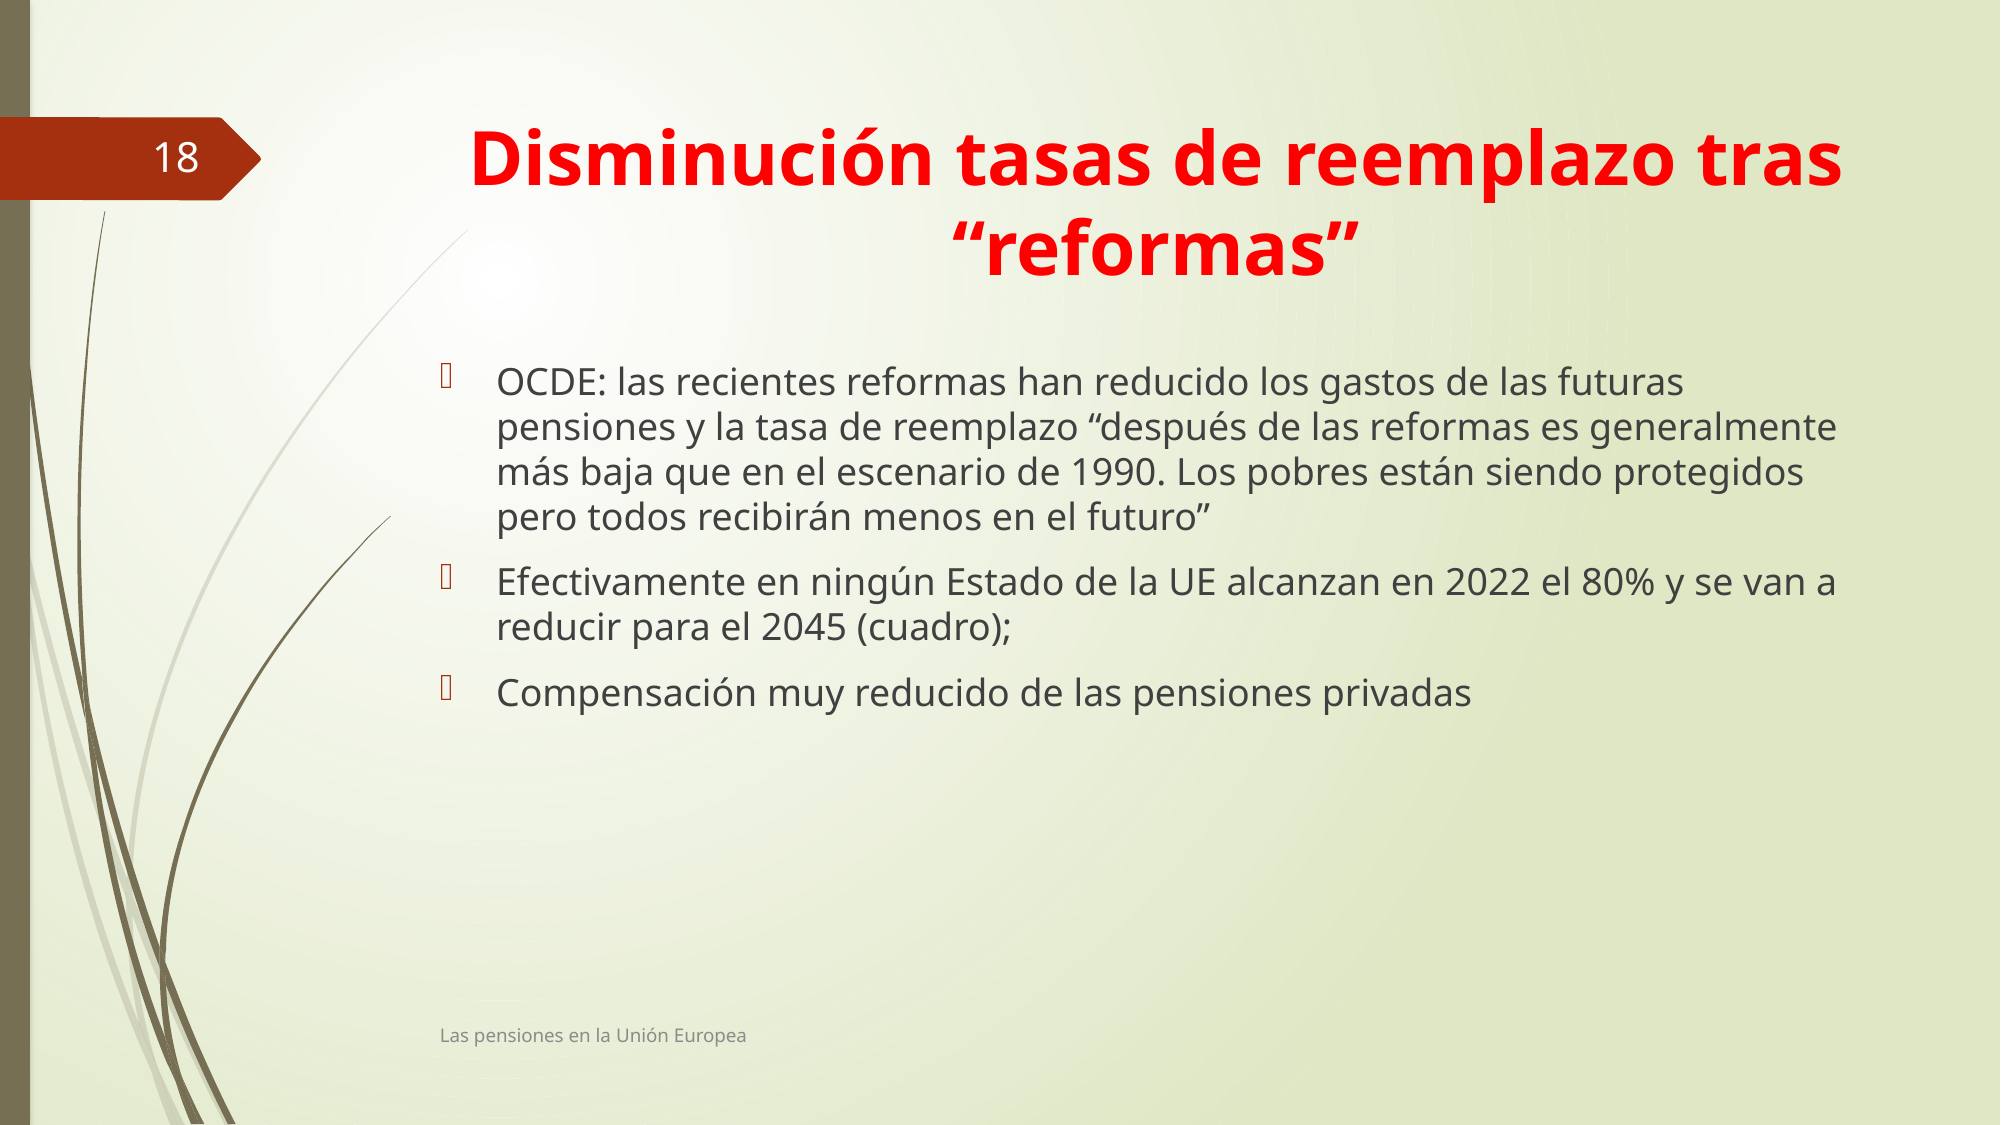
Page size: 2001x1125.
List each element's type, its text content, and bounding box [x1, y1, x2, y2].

title Disminución tasas de reemplazo tras “reformas” [425, 102, 1888, 313]
slide_number 18 [87, 129, 216, 190]
footer Las pensiones en la Unión Europea [424, 1006, 1675, 1067]
list OCDE: las recientes reformas han reducido los gastos de las futuras pensiones y la tasa de reemplazo “después de las reformas es generalmente más baja que en el escenario de 1990. Los pobres están siendo protegidos pero todos recibirán menos en el futuro” Efectivamente en ningún Estado de la UE alcanzan en 2022 el 80% y se van a reducir para el 2045 (cuadro); Compensación muy reducido de las pensiones privadas [424, 350, 1888, 970]
